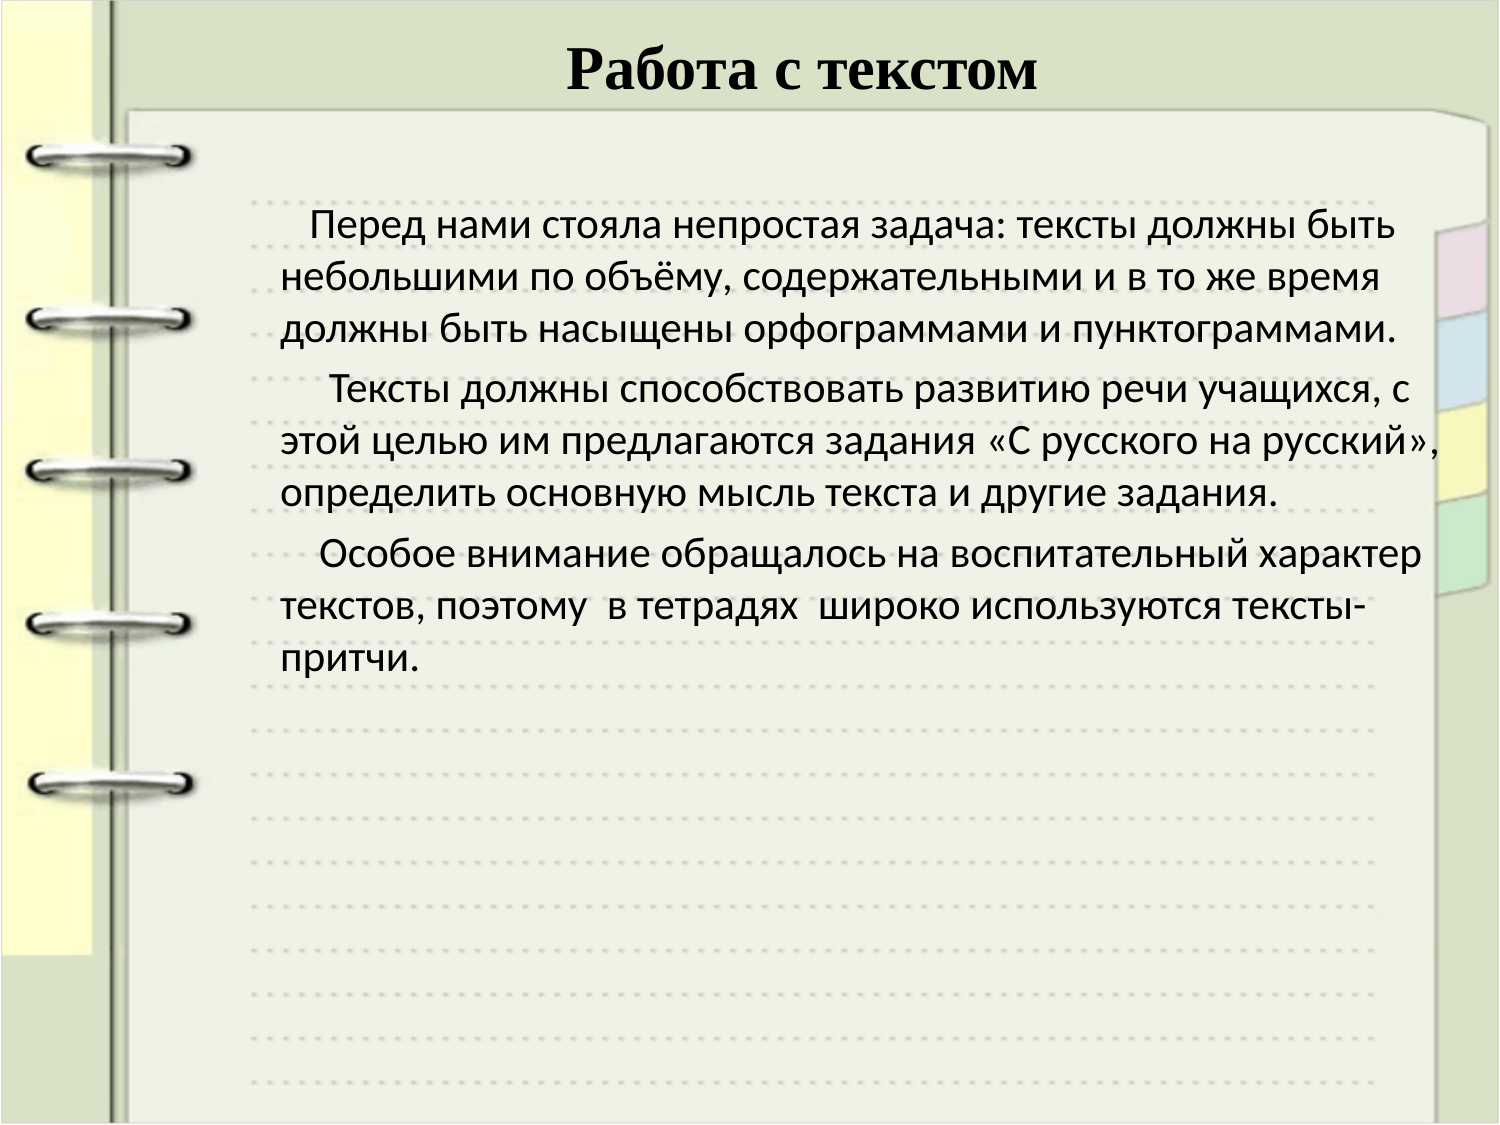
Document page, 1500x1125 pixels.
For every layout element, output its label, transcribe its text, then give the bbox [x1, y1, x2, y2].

picture [0, 0, 1500, 1125]
title Работа с текстом [135, 19, 1378, 110]
list Перед нами стояла непростая задача: тексты должны быть небольшими по объёму, содержательными и в то же время должны быть насыщены орфограммами и пунктограммами. Тексты должны способствовать развитию речи учащихся, с этой целью им предлагаются задания «С русского на русский», определить основную мысль текста и другие задания. Особое внимание обращалось на воспитательный характер текстов, поэтому в тетрадях широко используются тексты- притчи. [206, 187, 1471, 1059]
